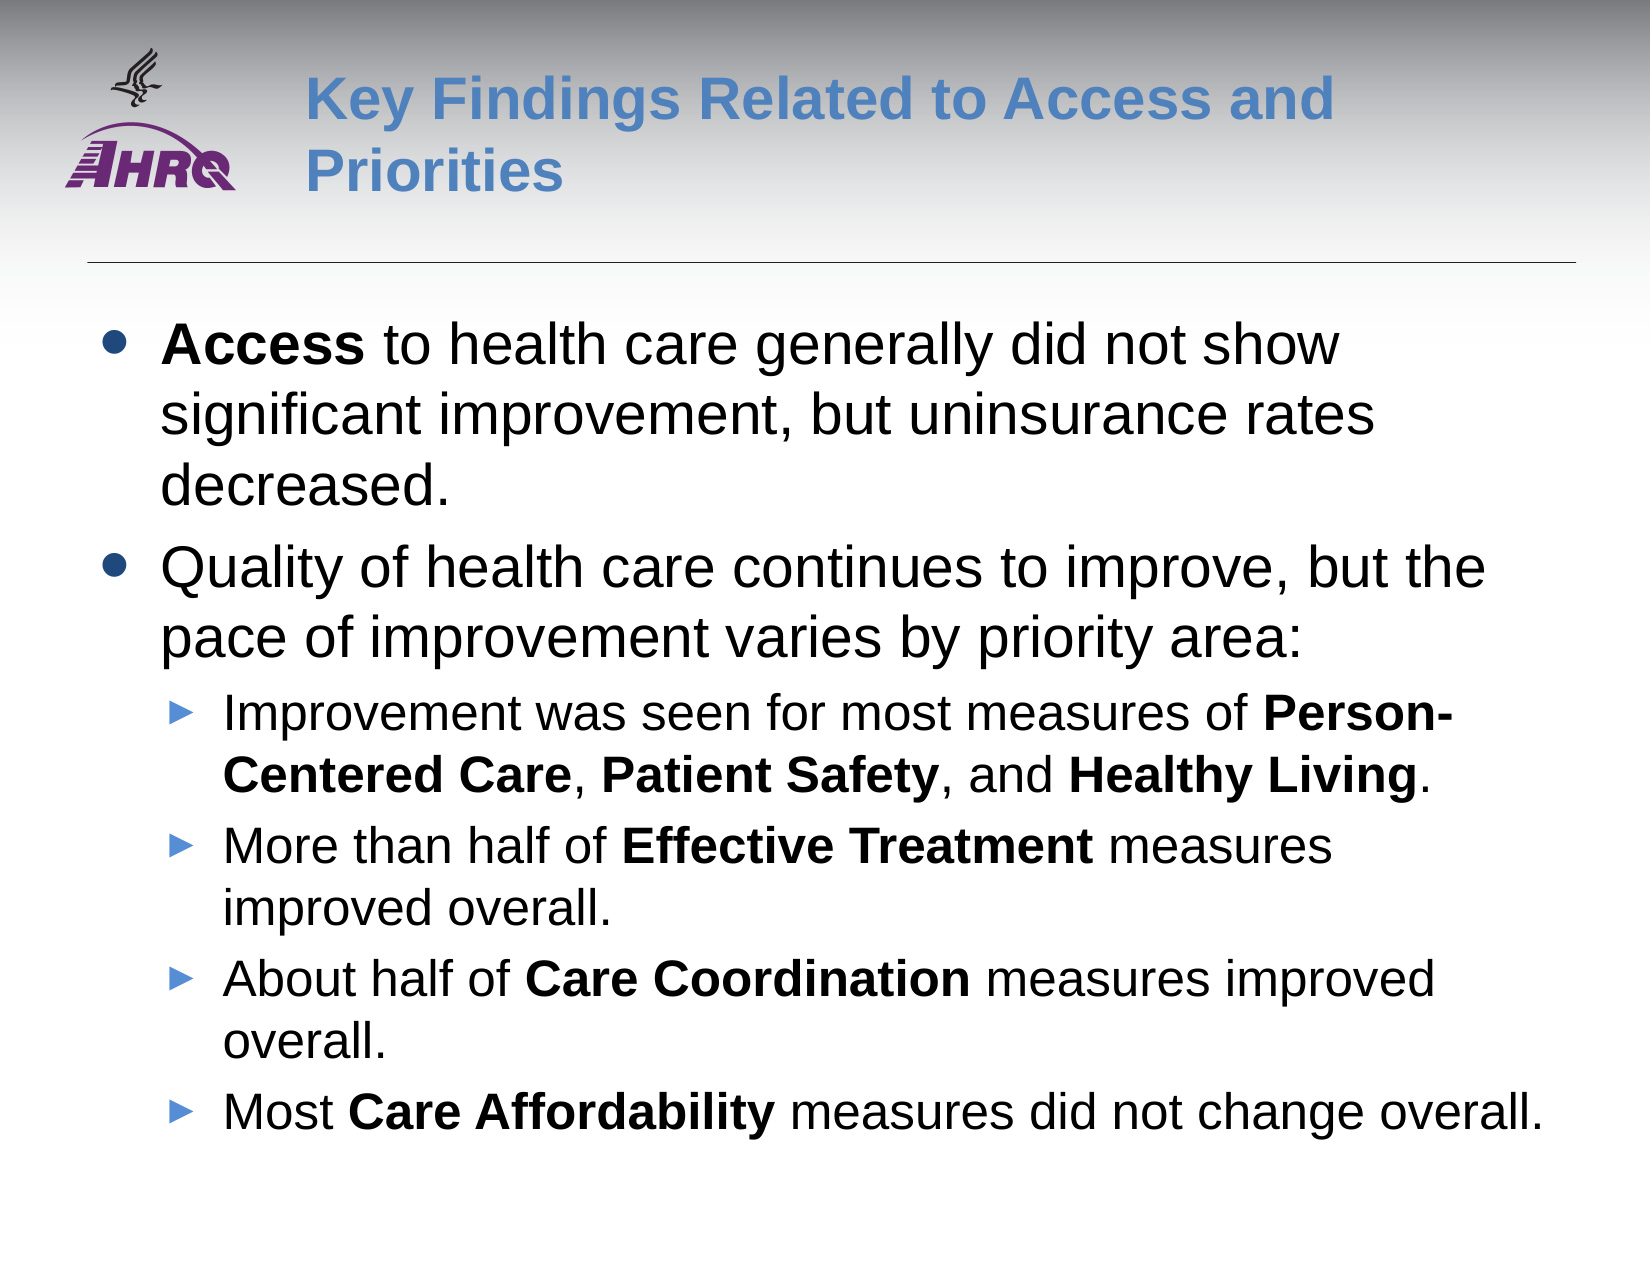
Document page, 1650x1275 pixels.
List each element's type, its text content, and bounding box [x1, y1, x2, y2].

list Access to health care generally did not show significant improvement, but uninsurance rates decreased. Quality of health care continues to improve, but the pace of improvement varies by priority area: Improvement was seen for most measures of Person-Centered Care, Patient Safety, and Healthy Living. More than half of Effective Treatment measures improved overall. About half of Care Coordination measures improved overall. Most Care Affordability measures did not change overall. [82, 297, 1568, 1213]
picture [0, 0, 1650, 1275]
title Key Findings Related to Access and Priorities [288, 51, 1568, 213]
